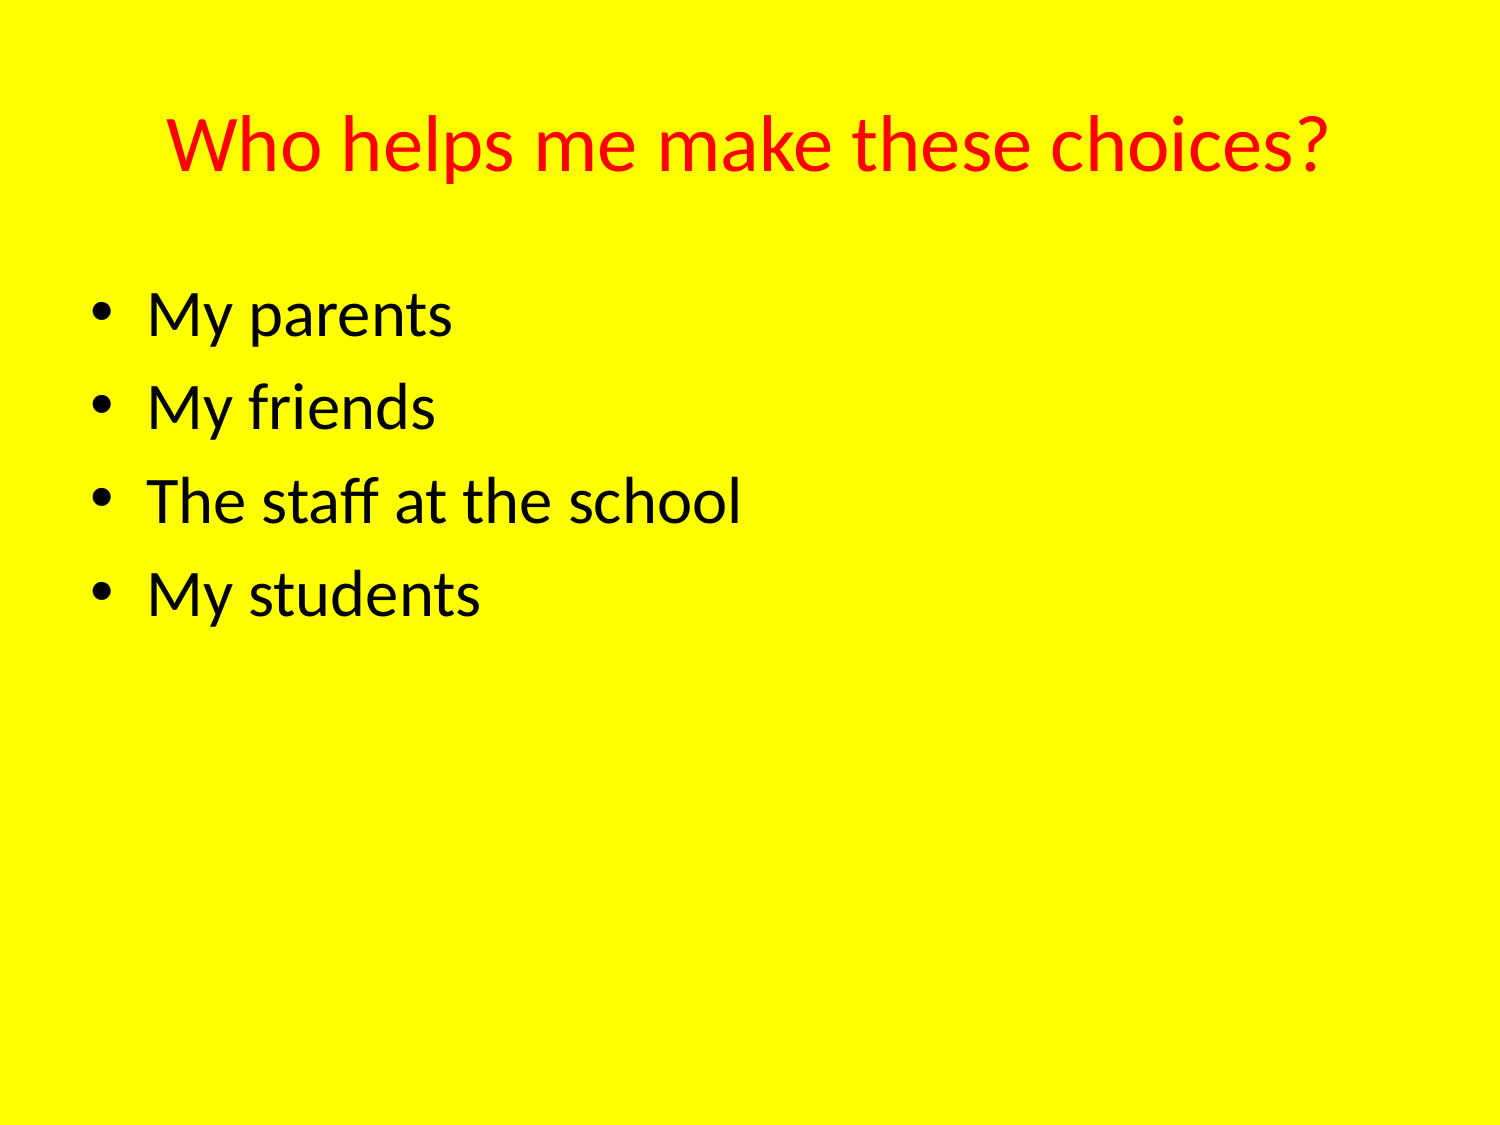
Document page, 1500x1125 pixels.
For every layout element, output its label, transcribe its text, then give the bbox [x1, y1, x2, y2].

title Who helps me make these choices? [75, 45, 1425, 233]
list My parents My friends The staff at the school My students [75, 262, 1425, 1005]
